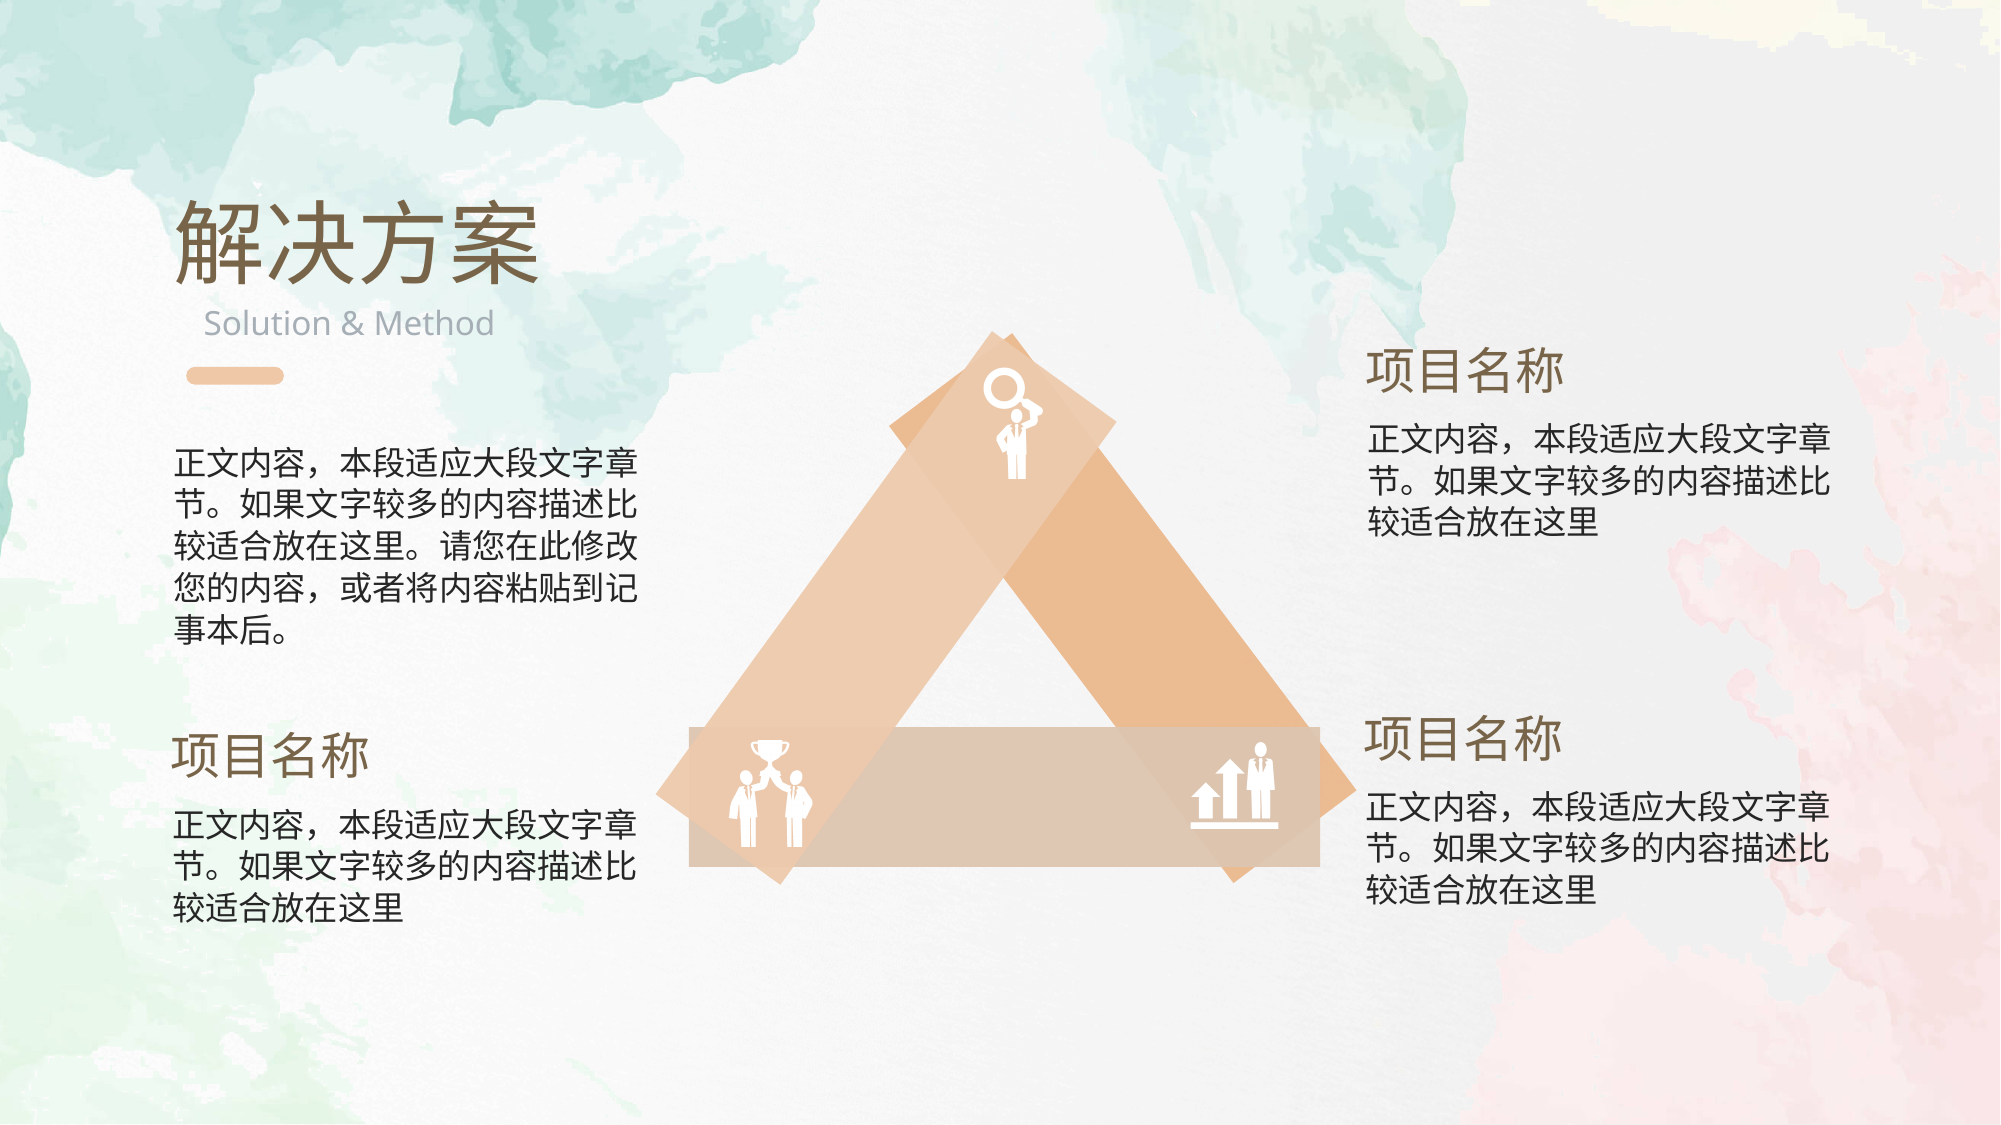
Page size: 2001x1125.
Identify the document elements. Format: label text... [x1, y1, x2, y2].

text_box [688, 321, 1321, 895]
text_box 项目名称 [155, 717, 386, 793]
text_box 正文内容，本段适应大段文字章节。如果文字较多的内容描述比较适合放在这里 [157, 794, 676, 935]
text_box 项目名称 [1350, 331, 1581, 407]
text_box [157, 178, 558, 385]
text_box 正文内容，本段适应大段文字章节。如果文字较多的内容描述比较适合放在这里 [1352, 408, 1871, 549]
picture [0, 0, 2001, 1125]
text_box 正文内容，本段适应大段文字章节。如果文字较多的内容描述比较适合放在这里。请您在此修改您的内容，或者将内容粘贴到记事本后。 [158, 432, 677, 656]
text_box 项目名称 [1348, 699, 1579, 775]
text_box 正文内容，本段适应大段文字章节。如果文字较多的内容描述比较适合放在这里 [1350, 776, 1869, 917]
